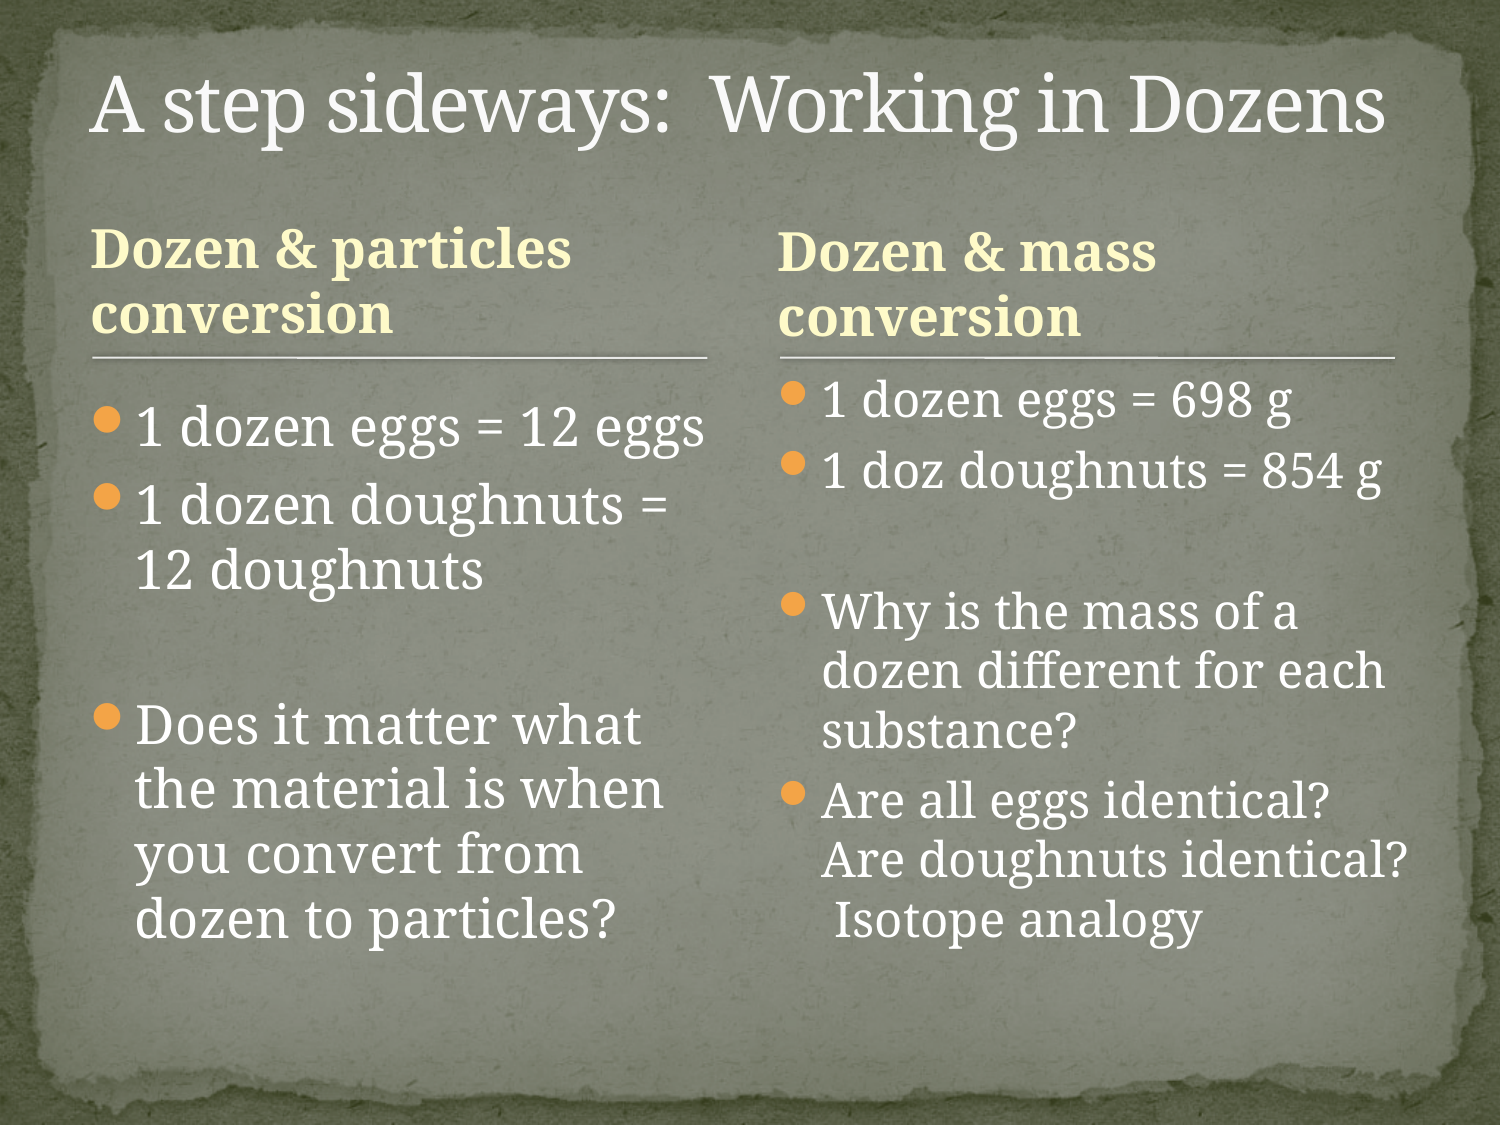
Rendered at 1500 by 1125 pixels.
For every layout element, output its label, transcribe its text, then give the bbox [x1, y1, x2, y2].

list Dozen & particles conversion [73, 225, 740, 354]
title A step sideways: Working in Dozens [74, 25, 1425, 156]
list 1 dozen eggs = 698 g 1 doz doughnuts = 854 g Why is the mass of a dozen different for each substance? Are all eggs identical? Are doughnuts identical? Isotope analogy [762, 361, 1426, 1004]
list 1 dozen eggs = 12 eggs 1 dozen doughnuts = 12 doughnuts Does it matter what the material is when you convert from dozen to particles? [75, 385, 738, 1028]
list Dozen & mass conversion [760, 228, 1427, 357]
